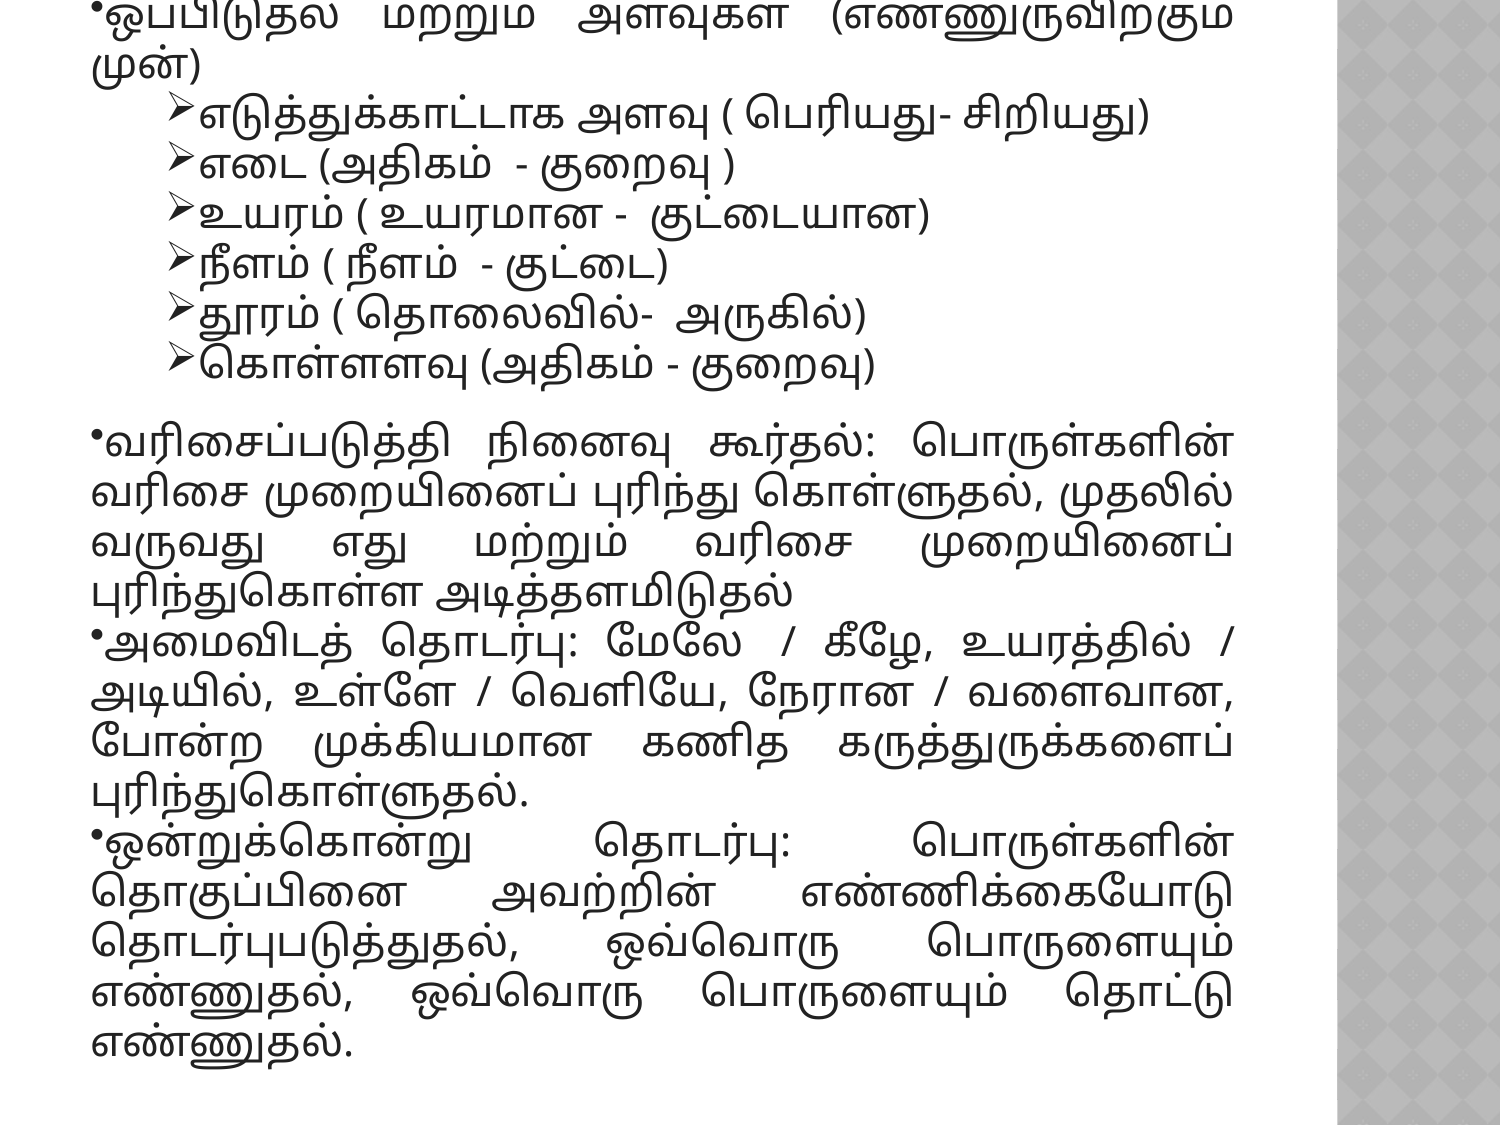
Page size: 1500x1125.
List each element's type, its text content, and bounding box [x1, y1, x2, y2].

text_box ஒப்பிடுதல் மற்றும் அளவுகள் (எண்ணுருவிற்கும் முன்) எடுத்துக்காட்டாக அளவு ( பெரியது- சிறியது) எடை (அதிகம் - குறைவு ) உயரம் ( உயரமான - குட்டையான) நீளம் ( நீளம் - குட்டை) தூரம் ( தொலைவில்- அருகில்) கொள்ளளவு (அதிகம் - குறைவு) வரிசைப்படுத்தி நினைவு கூர்தல்: பொருள்களின் வரிசை முறையினைப் புரிந்து கொள்ளுதல், முதலில் வருவது எது மற்றும் வரிசை முறையினைப் புரிந்துகொள்ள அடித்தளமிடுதல் அமைவிடத் தொடர்பு: மேலே / கீழே, உயரத்தில் / அடியில், உள்ளே / வெளியே, நேரான / வளைவான, போன்ற முக்கியமான கணித கருத்துருக்களைப் புரிந்துகொள்ளுதல். ஒன்றுக்கொன்று தொடர்பு: பொருள்களின் தொகுப்பினை அவற்றின் எண்ணிக்கையோடு தொடர்புபடுத்துதல், ஒவ்வொரு பொருளையும் எண்ணுதல், ஒவ்வொரு பொருளையும் தொட்டு எண்ணுதல். [75, 0, 1250, 1072]
